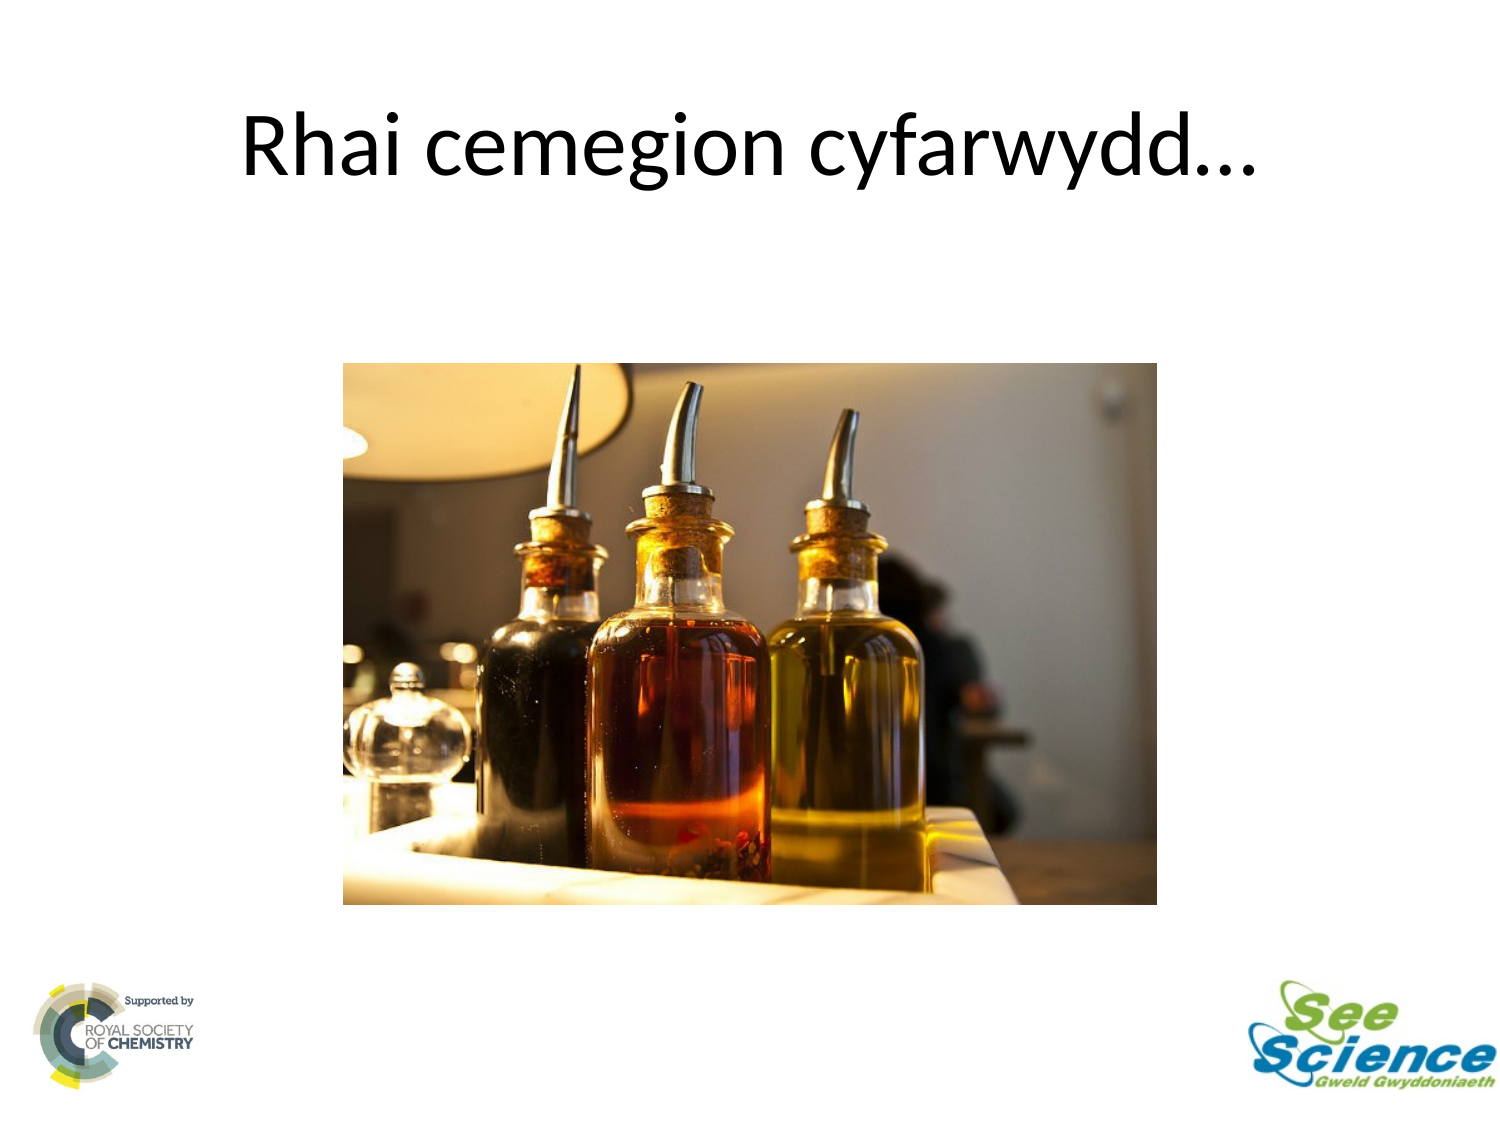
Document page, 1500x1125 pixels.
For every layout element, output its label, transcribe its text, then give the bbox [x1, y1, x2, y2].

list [343, 362, 1157, 905]
picture [1, 951, 224, 1119]
picture [1247, 979, 1499, 1091]
title Rhai cemegion cyfarwydd… [75, 45, 1425, 233]
